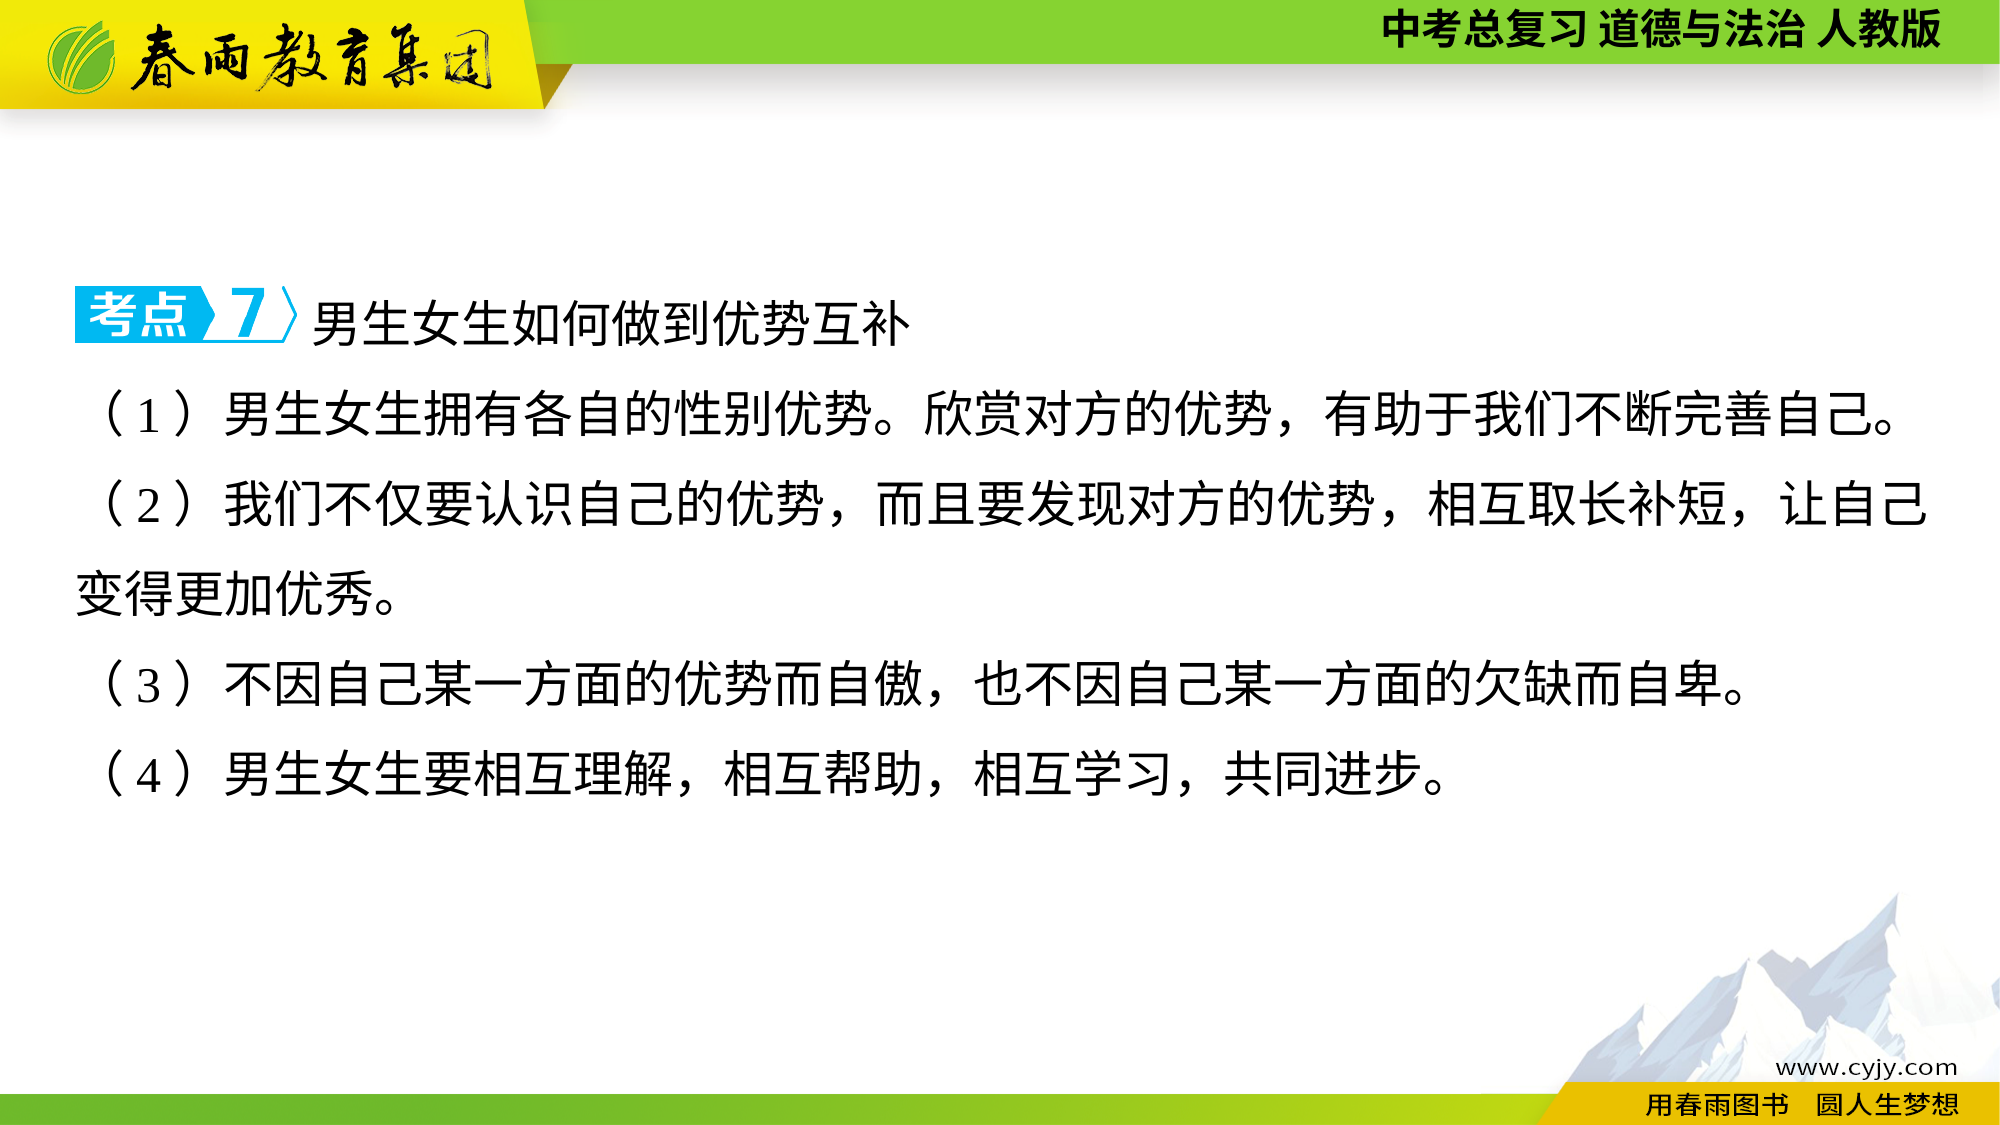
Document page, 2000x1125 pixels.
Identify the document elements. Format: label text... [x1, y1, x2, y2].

list 男生女生如何做到优势互补 （1）男生女生拥有各自的性别优势。欣赏对方的优势，有助于我们不断完善自己。 （2）我们不仅要认识自己的优势，而且要发现对方的优势，相互取长补短，让自己变得更加优秀。 （3）不因自己某一方面的优势而自傲，也不因自己某一方面的欠缺而自卑。 （4）男生女生要相互理解，相互帮助，相互学习，共同进步。 [59, 255, 1944, 805]
picture [0, 0, 2000, 1125]
